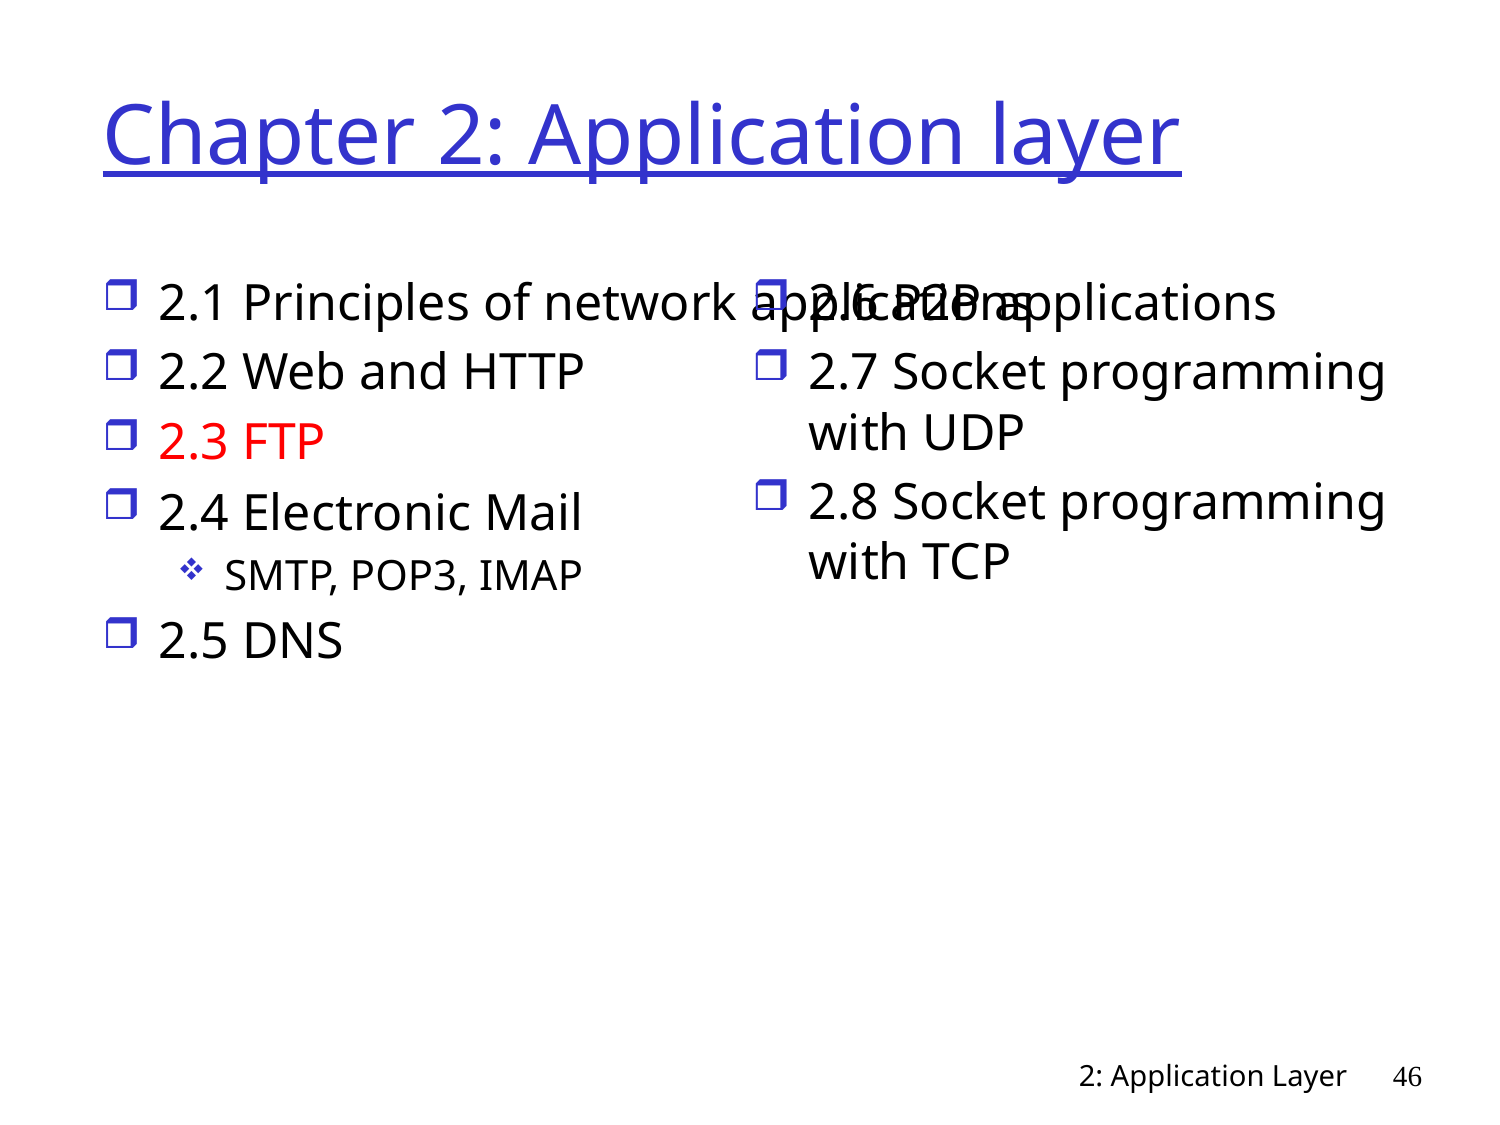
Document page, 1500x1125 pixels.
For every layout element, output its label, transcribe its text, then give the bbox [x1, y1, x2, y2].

slide_number 46 [1362, 1049, 1438, 1125]
list 2.6 P2P applications 2.7 Socket programming with UDP 2.8 Socket programming with TCP [737, 262, 1403, 1026]
footer 2: Application Layer [887, 1049, 1362, 1125]
title Chapter 2: Application layer [87, 37, 1363, 226]
list 2.1 Principles of network applications 2.2 Web and HTTP 2.3 FTP 2.4 Electronic Mail SMTP, POP3, IMAP 2.5 DNS [87, 262, 737, 1026]
